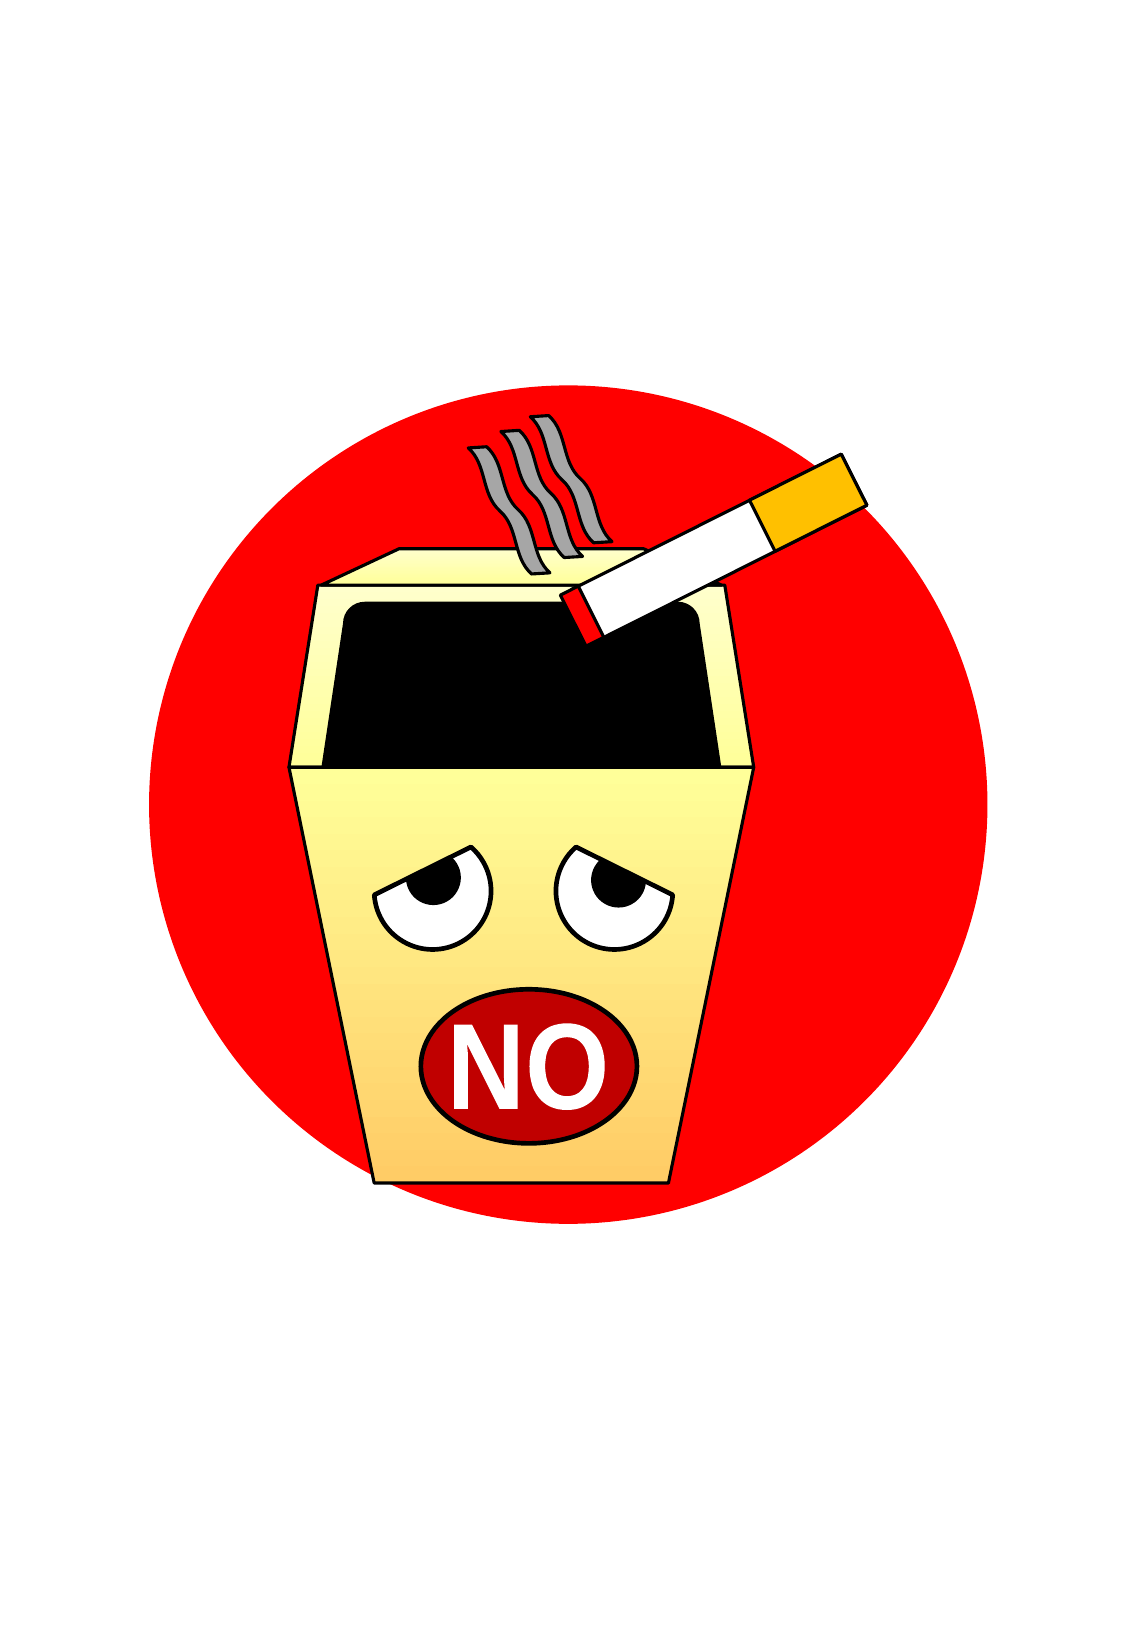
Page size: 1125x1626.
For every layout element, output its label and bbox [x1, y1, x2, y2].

text_box [148, 361, 988, 1225]
